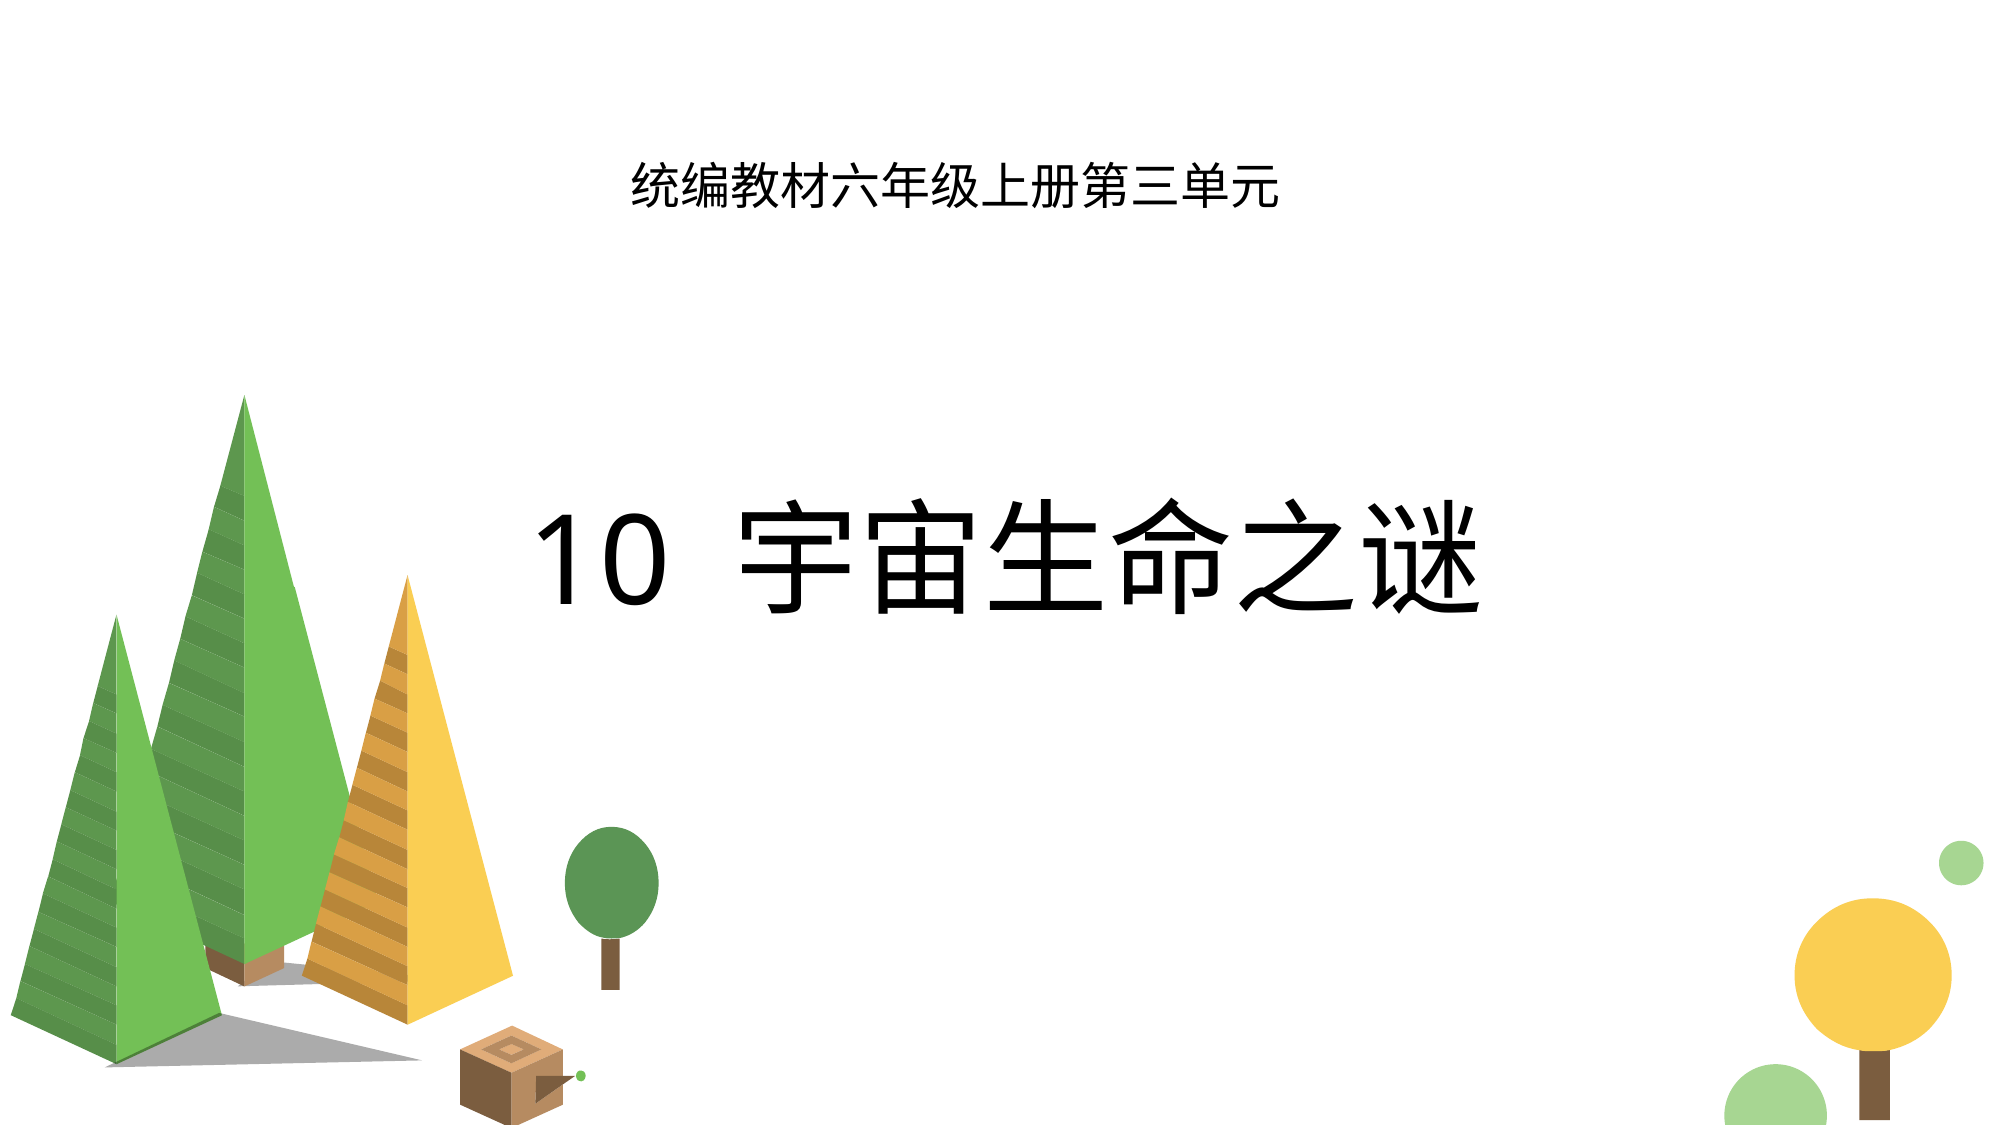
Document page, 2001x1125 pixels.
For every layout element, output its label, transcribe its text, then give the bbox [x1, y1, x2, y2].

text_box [10, 394, 1984, 1125]
text_box 统编教材六年级上册第三单元 [615, 147, 1329, 222]
